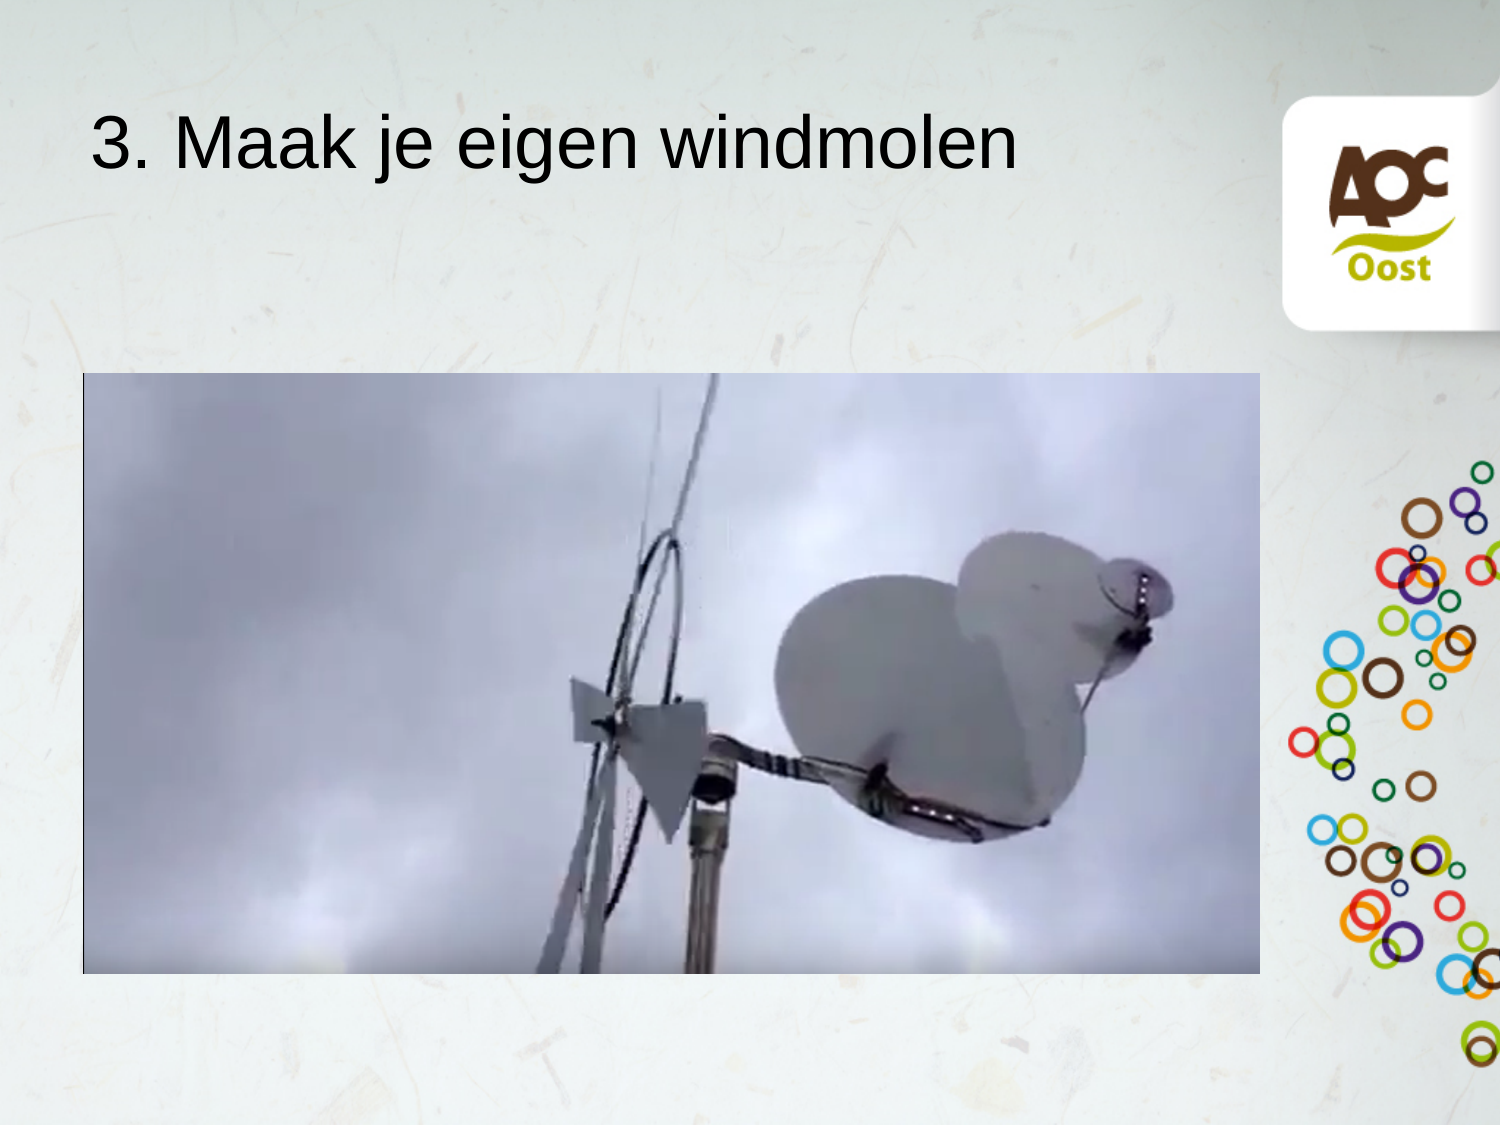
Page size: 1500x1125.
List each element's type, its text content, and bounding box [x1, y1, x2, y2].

picture [0, 0, 1500, 1125]
title 3. Maak je eigen windmolen [75, 45, 1425, 233]
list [83, 373, 1261, 974]
